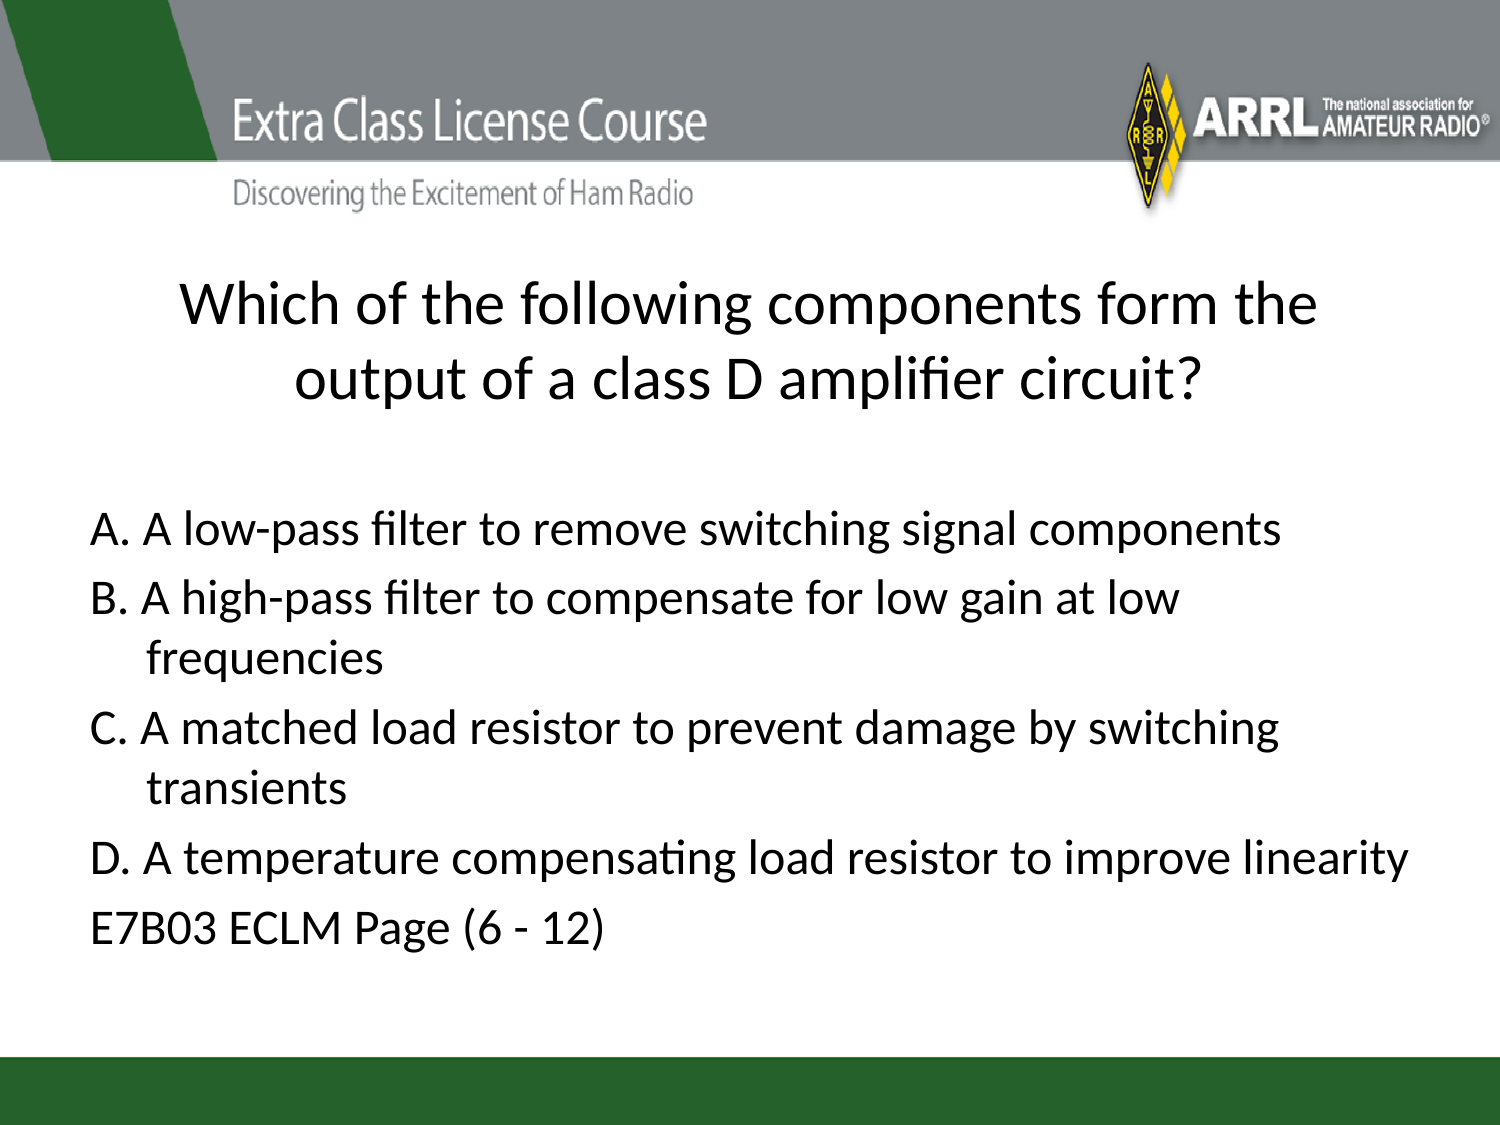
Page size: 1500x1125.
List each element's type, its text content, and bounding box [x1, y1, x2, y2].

title Which of the following components form the output of a class D amplifier circuit? [75, 254, 1425, 435]
picture [0, 0, 1500, 1125]
list A. A low-pass filter to remove switching signal components B. A high-pass filter to compensate for low gain at low frequencies C. A matched load resistor to prevent damage by switching transients D. A temperature compensating load resistor to improve linearity E7B03 ECLM Page (6 - 12) [75, 487, 1425, 1005]
